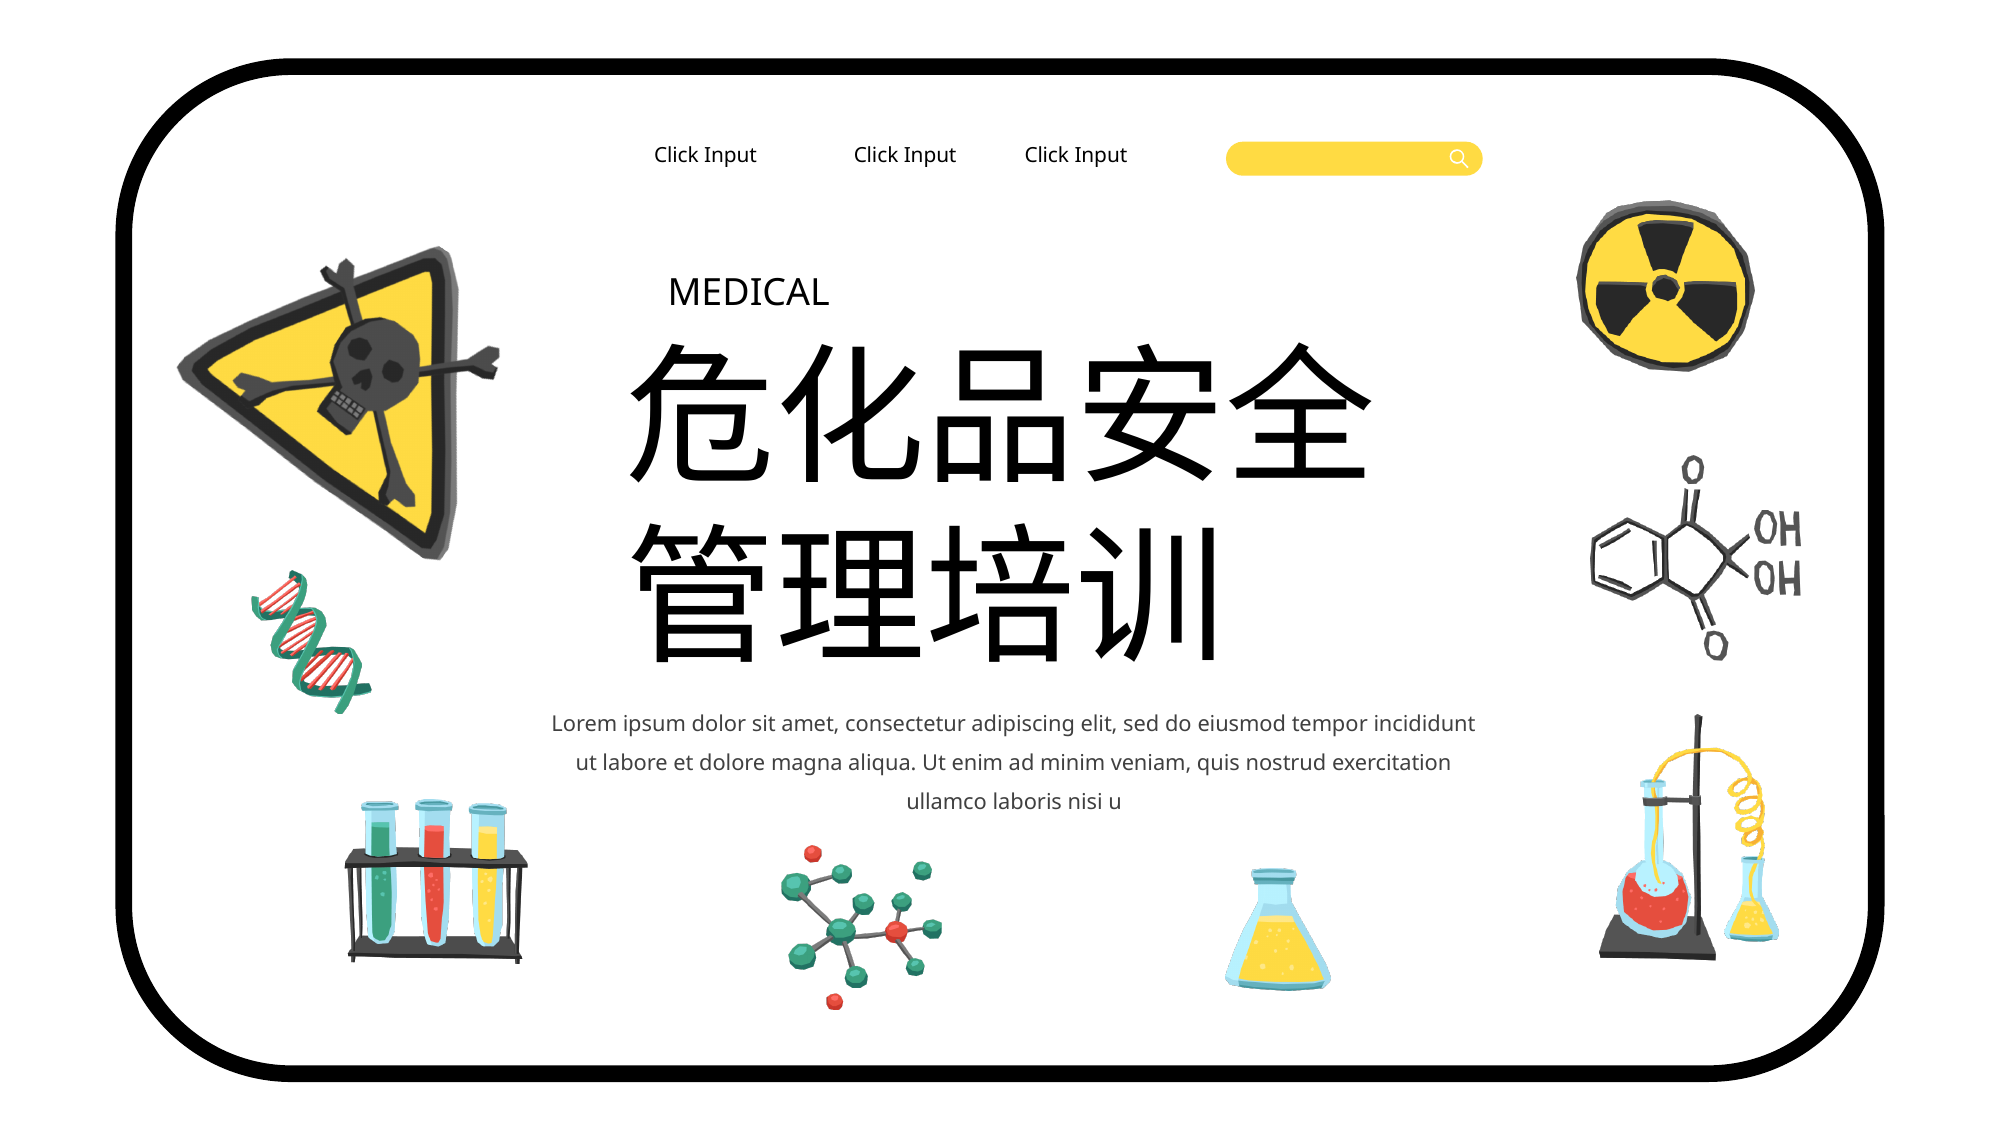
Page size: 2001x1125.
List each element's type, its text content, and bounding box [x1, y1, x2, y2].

text_box 危化品安全管理培训 [610, 312, 1417, 688]
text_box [643, 134, 1483, 176]
text_box [122, 65, 1878, 1075]
picture [251, 570, 372, 714]
picture [164, 163, 583, 566]
picture [1225, 868, 1331, 991]
picture [344, 799, 528, 964]
text_box Lorem ipsum dolor sit amet, consectetur adipiscing elit, sed do eiusmod tempor incididunt ut labore et dolore magna aliqua. Ut enim ad minim veniam, quis nostrud exercitation ullamco laboris nisi u [532, 688, 1497, 822]
picture [1576, 200, 1755, 372]
picture [1590, 454, 1801, 661]
text_box MEDICAL [652, 260, 1389, 321]
picture [1599, 713, 1779, 961]
picture [781, 845, 943, 1010]
